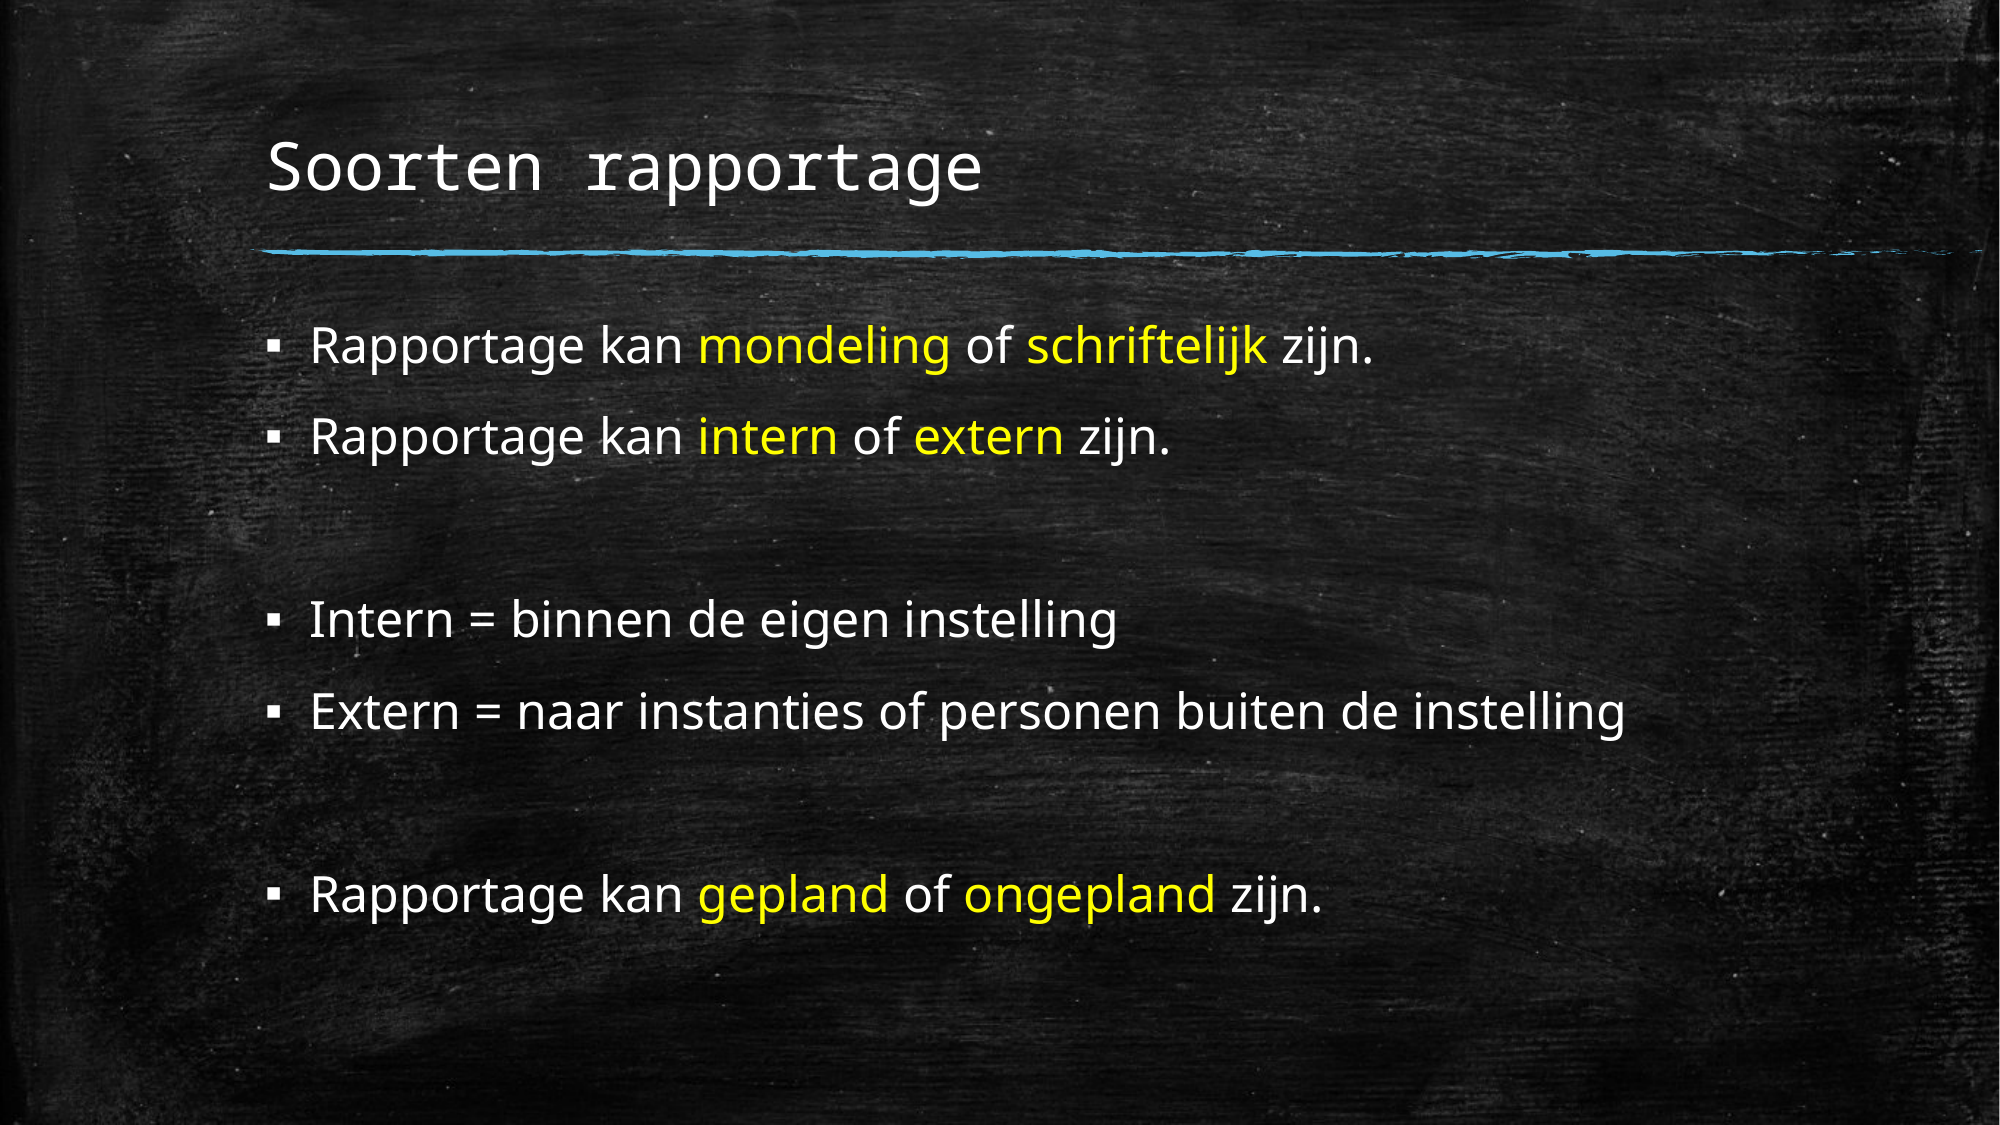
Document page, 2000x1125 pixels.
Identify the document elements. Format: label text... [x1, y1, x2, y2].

title Soorten rapportage [249, 45, 1750, 213]
list Rapportage kan mondeling of schriftelijk zijn. Rapportage kan intern of extern zijn. Intern = binnen de eigen instelling Extern = naar instanties of personen buiten de instelling Rapportage kan gepland of ongepland zijn. [249, 312, 1750, 1013]
